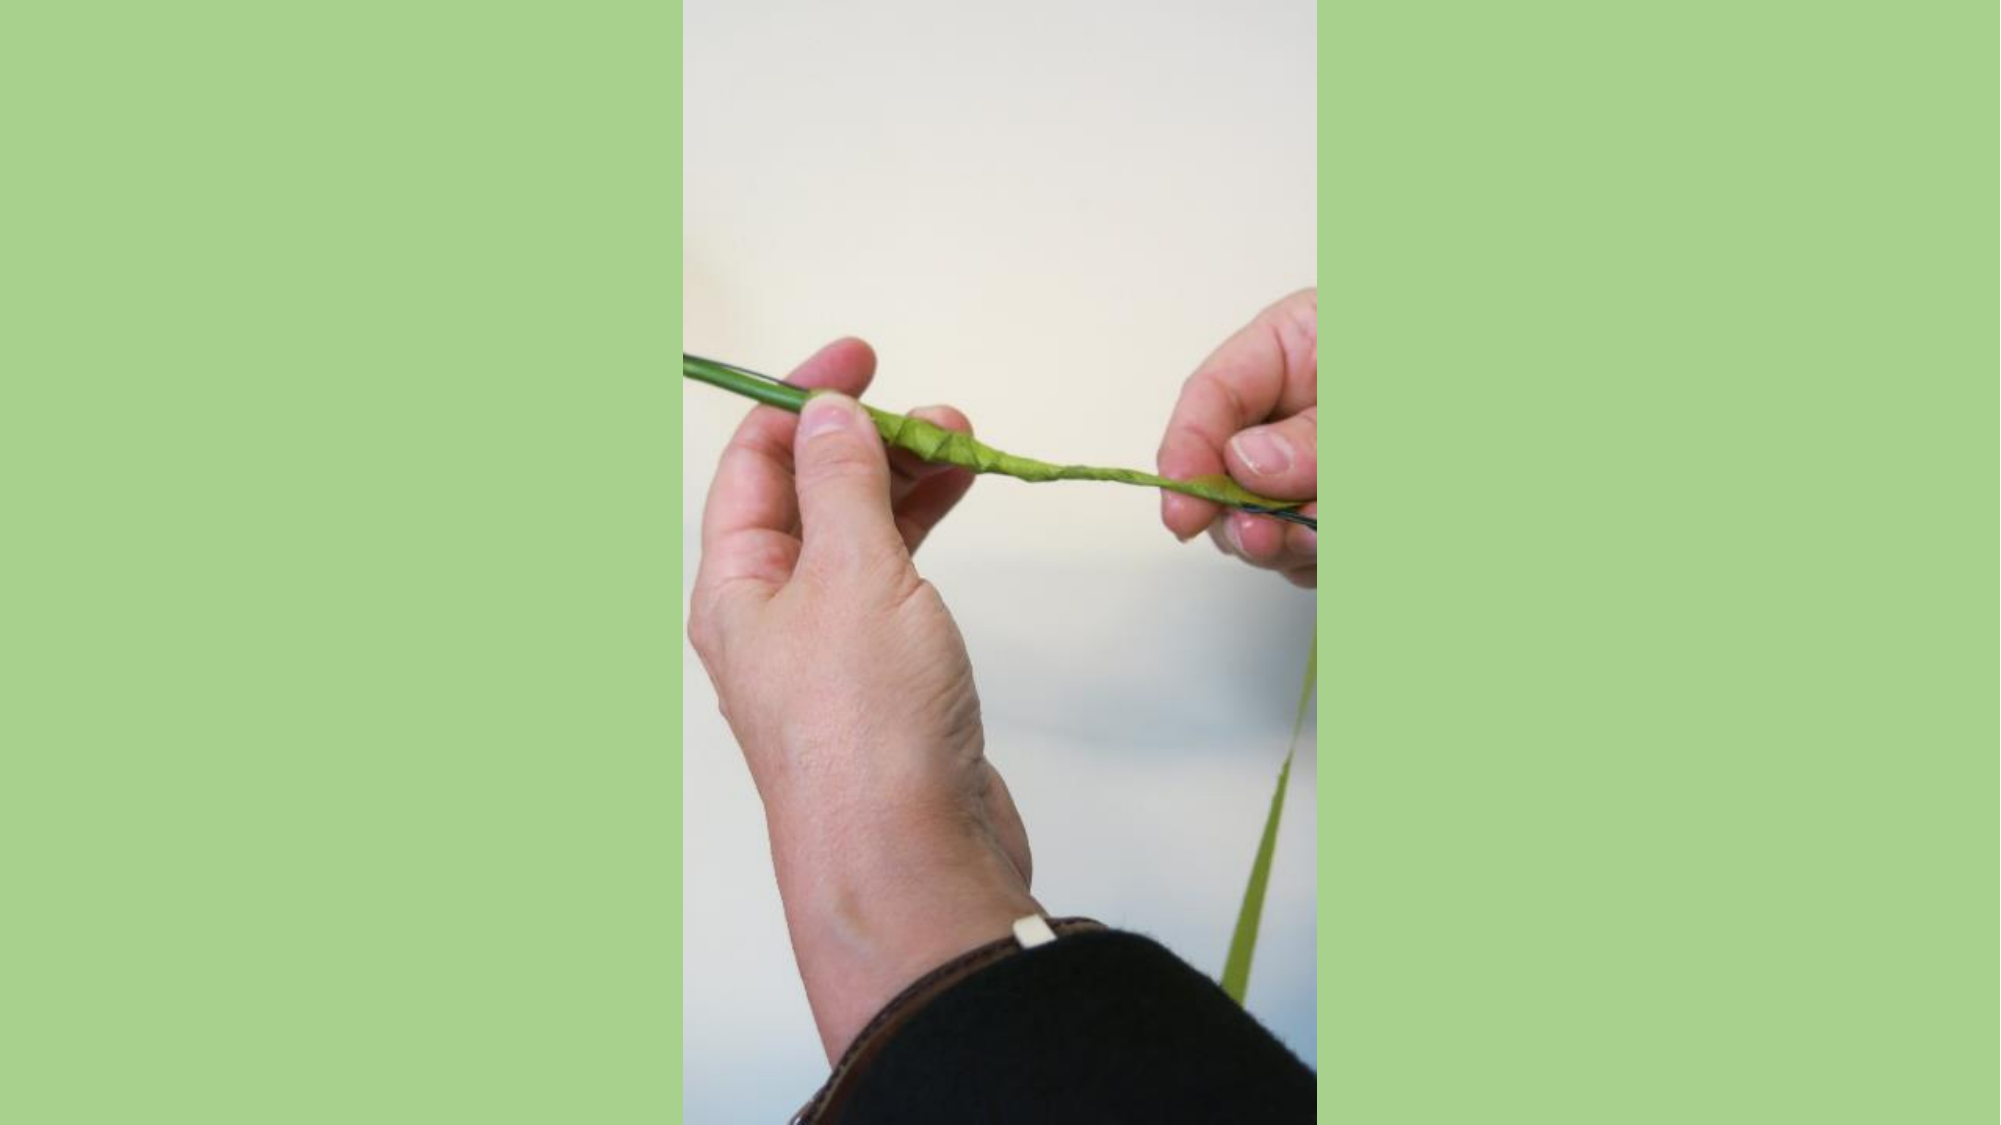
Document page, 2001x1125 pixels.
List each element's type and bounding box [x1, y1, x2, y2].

picture [683, 0, 1317, 1125]
